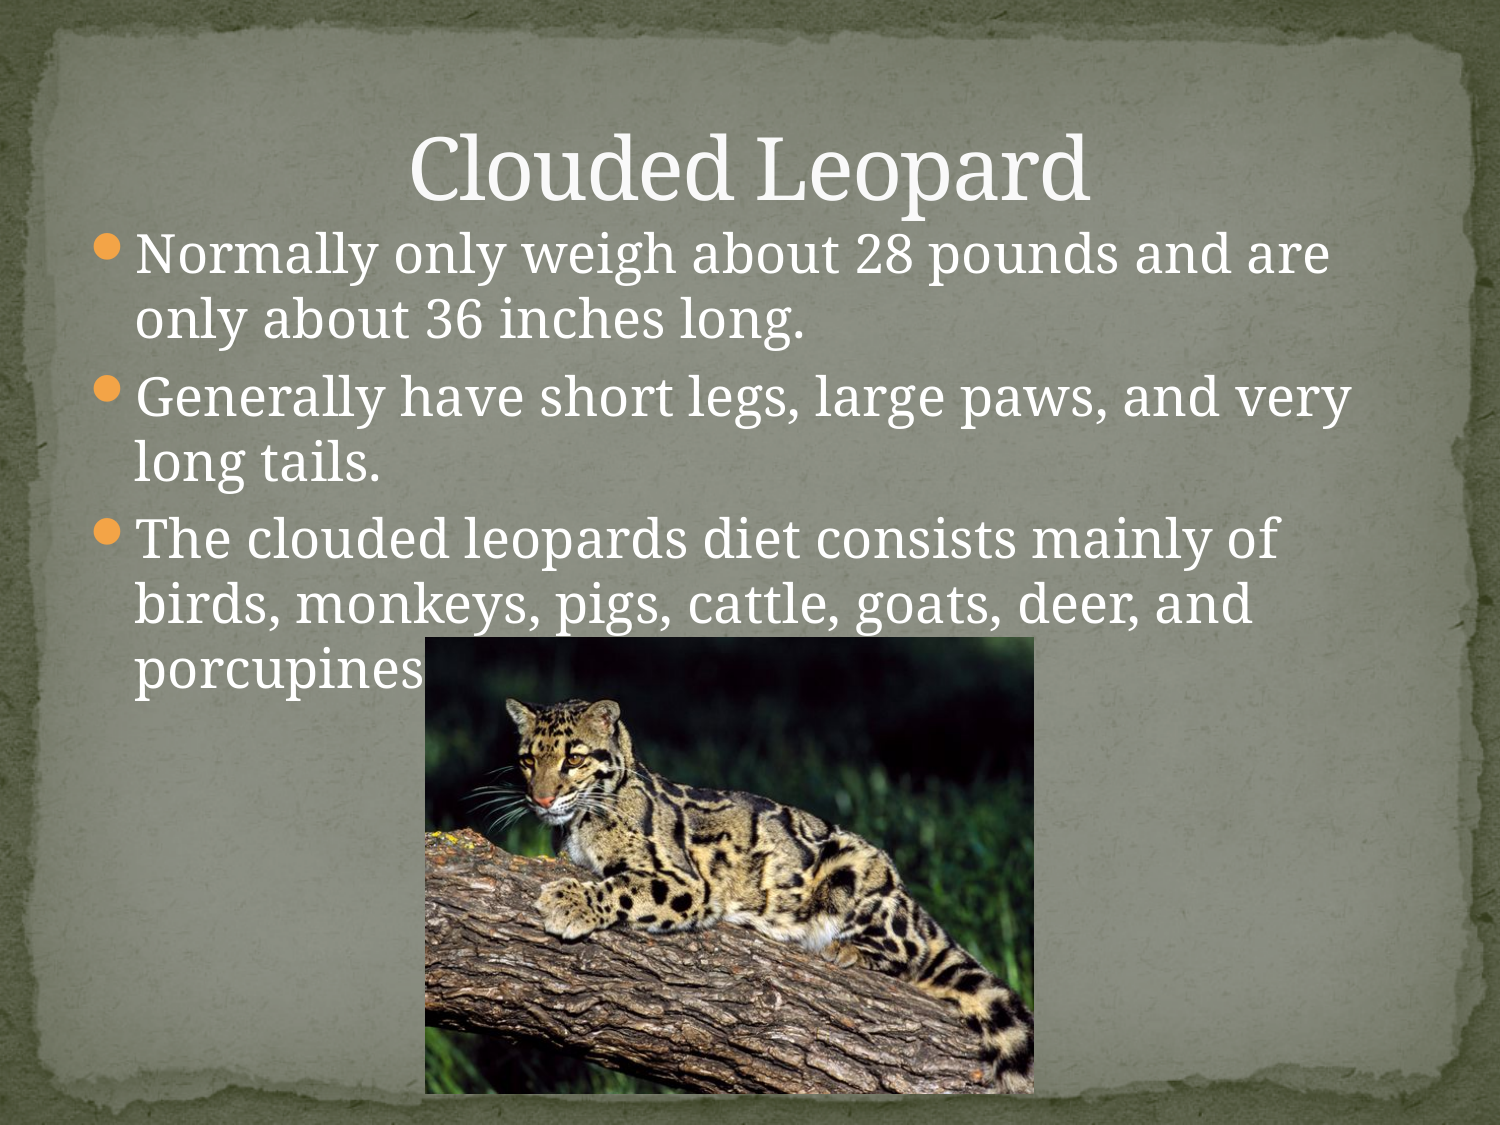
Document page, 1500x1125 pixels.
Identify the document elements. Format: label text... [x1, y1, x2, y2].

picture [425, 637, 1034, 1094]
list Normally only weigh about 28 pounds and are only about 36 inches long. Generally have short legs, large paws, and very long tails. The clouded leopards diet consists mainly of birds, monkeys, pigs, cattle, goats, deer, and porcupines. [75, 225, 1425, 688]
title Clouded Leopard [74, 24, 1425, 225]
